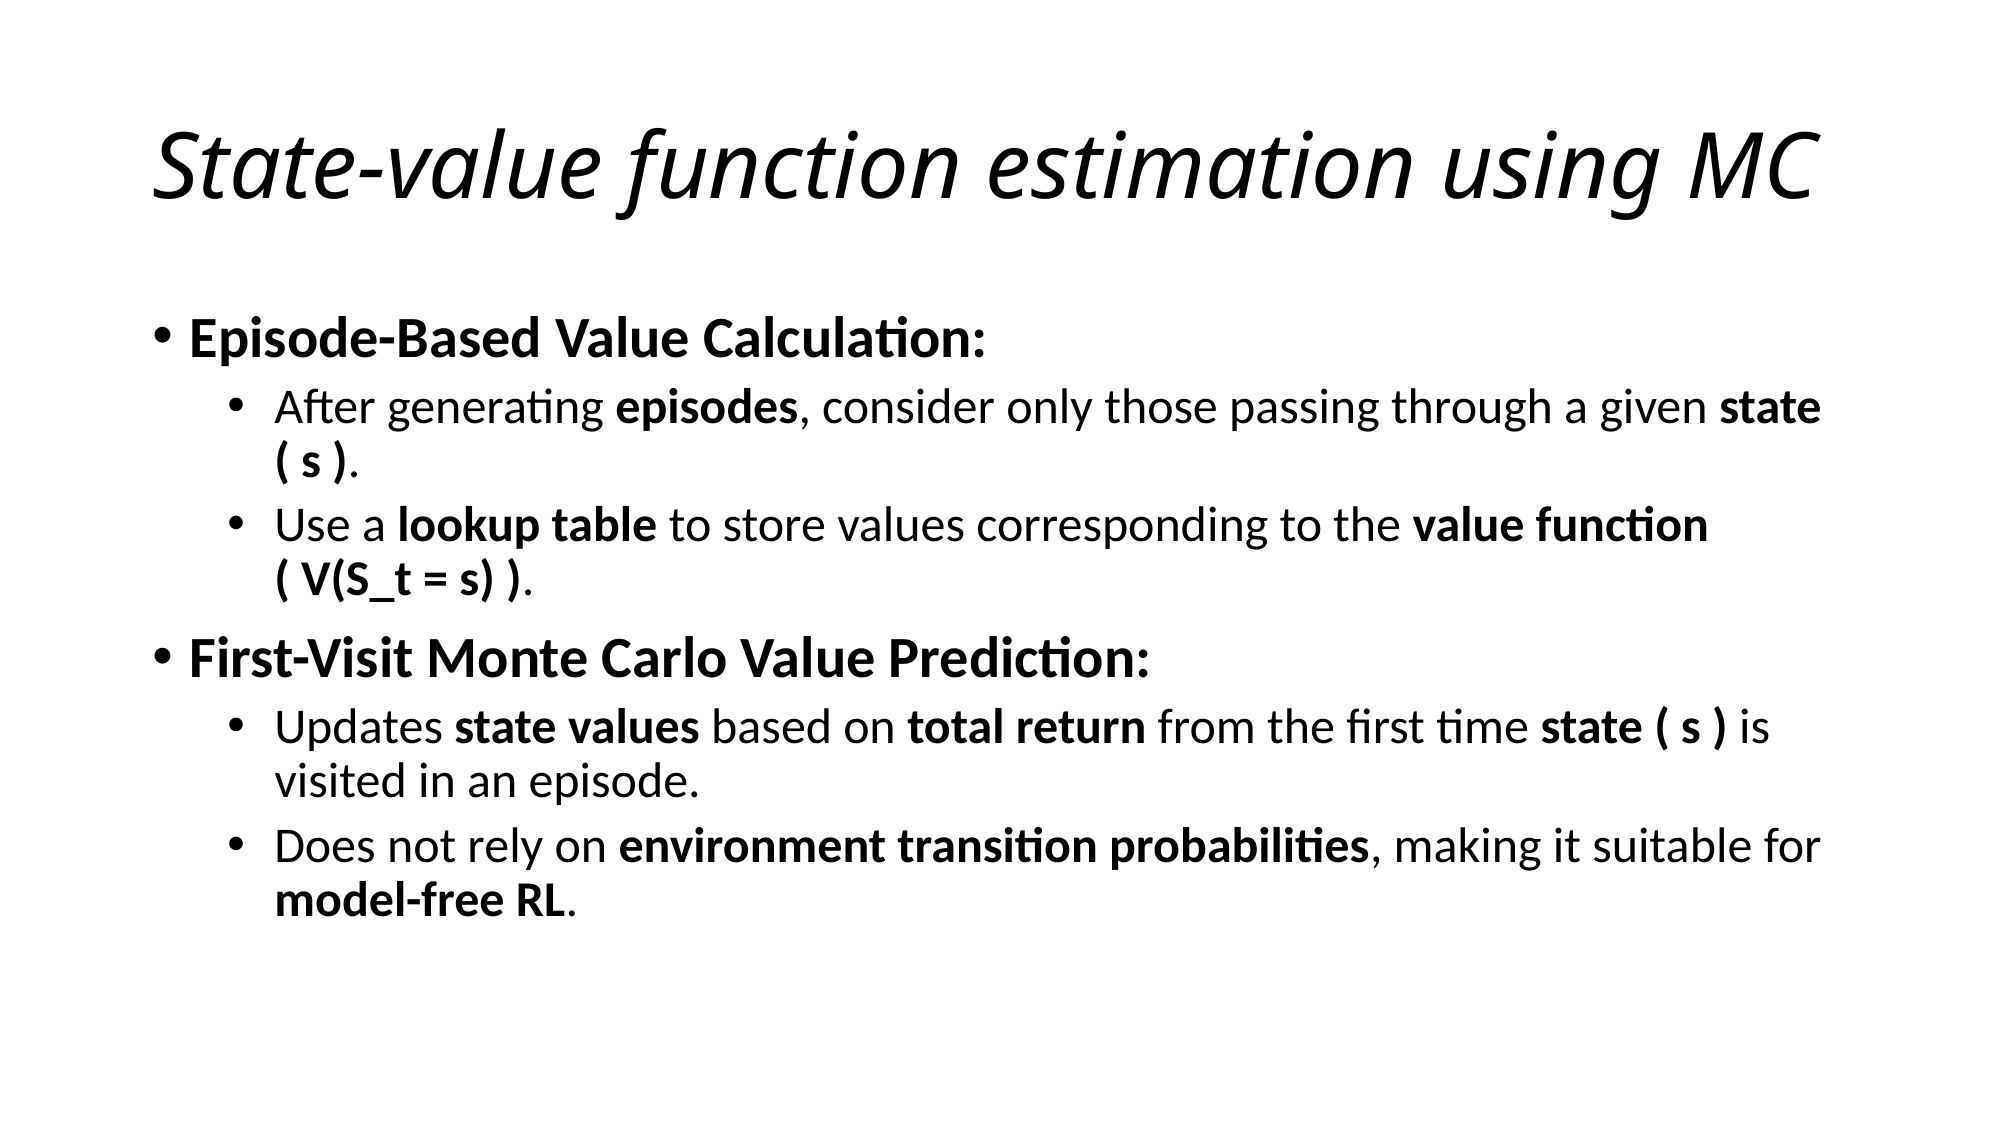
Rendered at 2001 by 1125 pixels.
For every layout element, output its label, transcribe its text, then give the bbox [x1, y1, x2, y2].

title State-value function estimation using MC [137, 59, 1863, 278]
list Episode-Based Value Calculation: After generating episodes, consider only those passing through a given state ( s ). Use a lookup table to store values corresponding to the value function ( V(S_t = s) ). First-Visit Monte Carlo Value Prediction: Updates state values based on total return from the first time state ( s ) is visited in an episode. Does not rely on environment transition probabilities, making it suitable for model-free RL. [137, 299, 1863, 1014]
